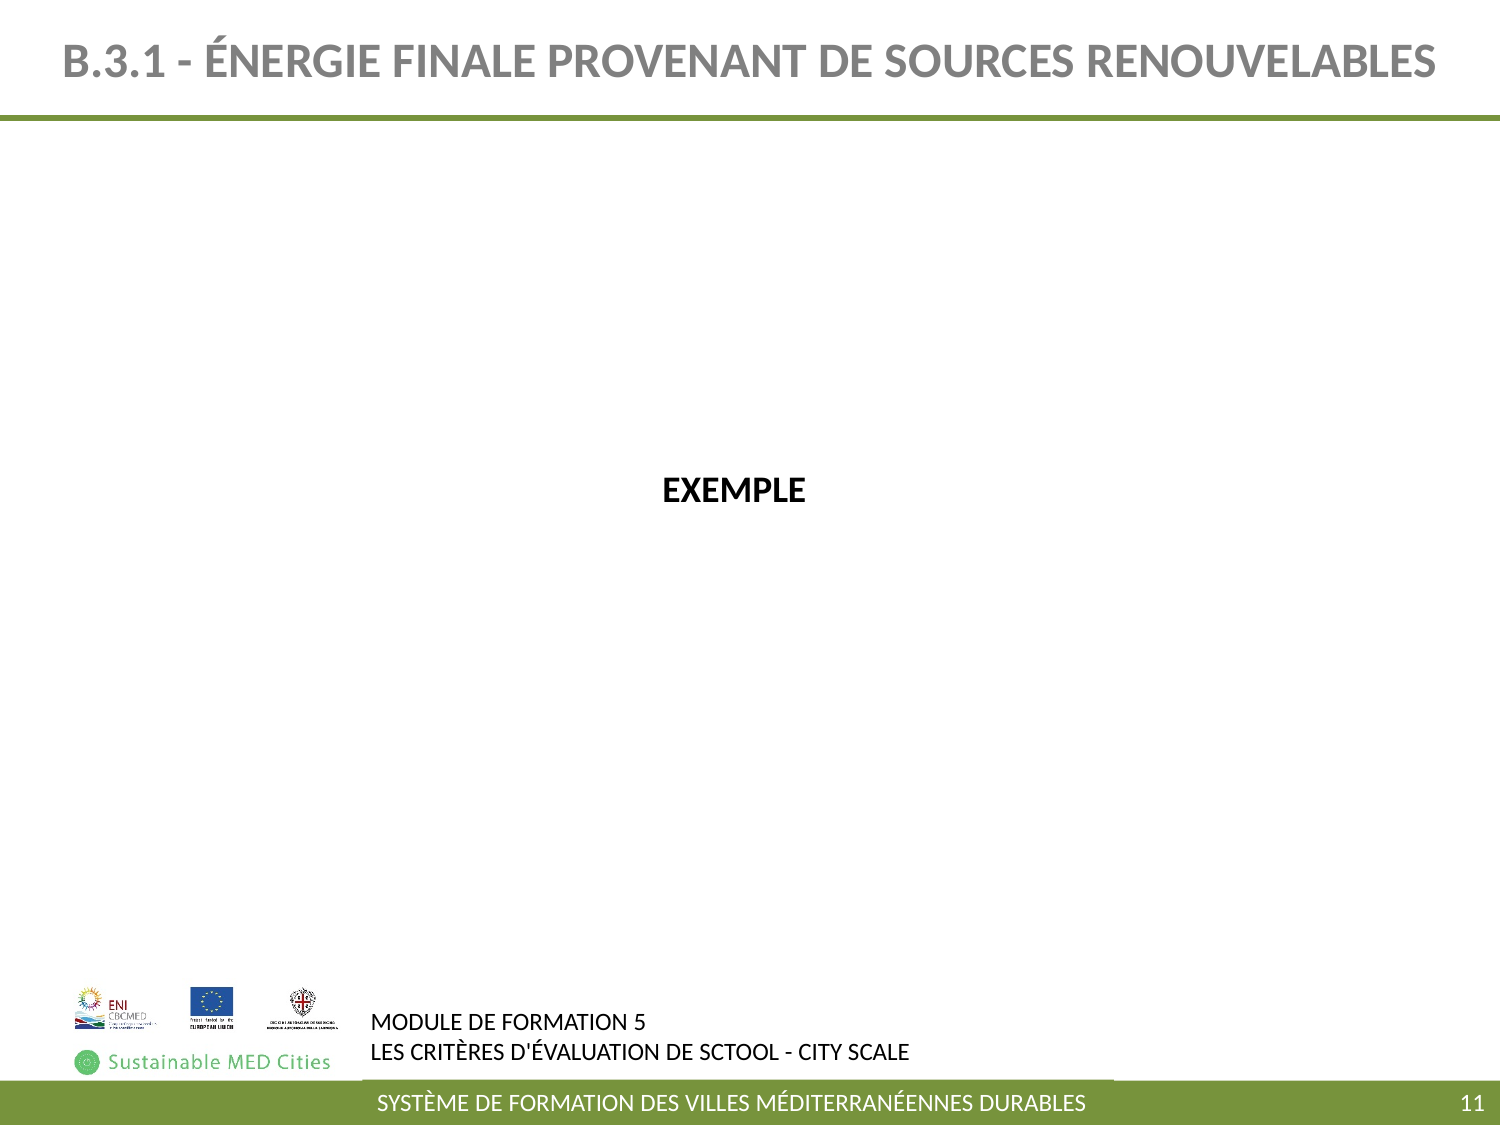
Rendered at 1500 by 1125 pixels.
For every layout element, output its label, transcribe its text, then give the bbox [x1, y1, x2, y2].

slide_number 11 [1149, 1078, 1500, 1125]
picture [62, 978, 356, 1080]
title B.3.1 - ÉNERGIE FINALE PROVENANT DE SOURCES RENOUVELABLES [0, 0, 1500, 117]
text_box SYSTÈME DE FORMATION DES VILLES MÉDITERRANÉENNES DURABLES [362, 1079, 1114, 1125]
list EXEMPLE [43, 262, 1425, 944]
